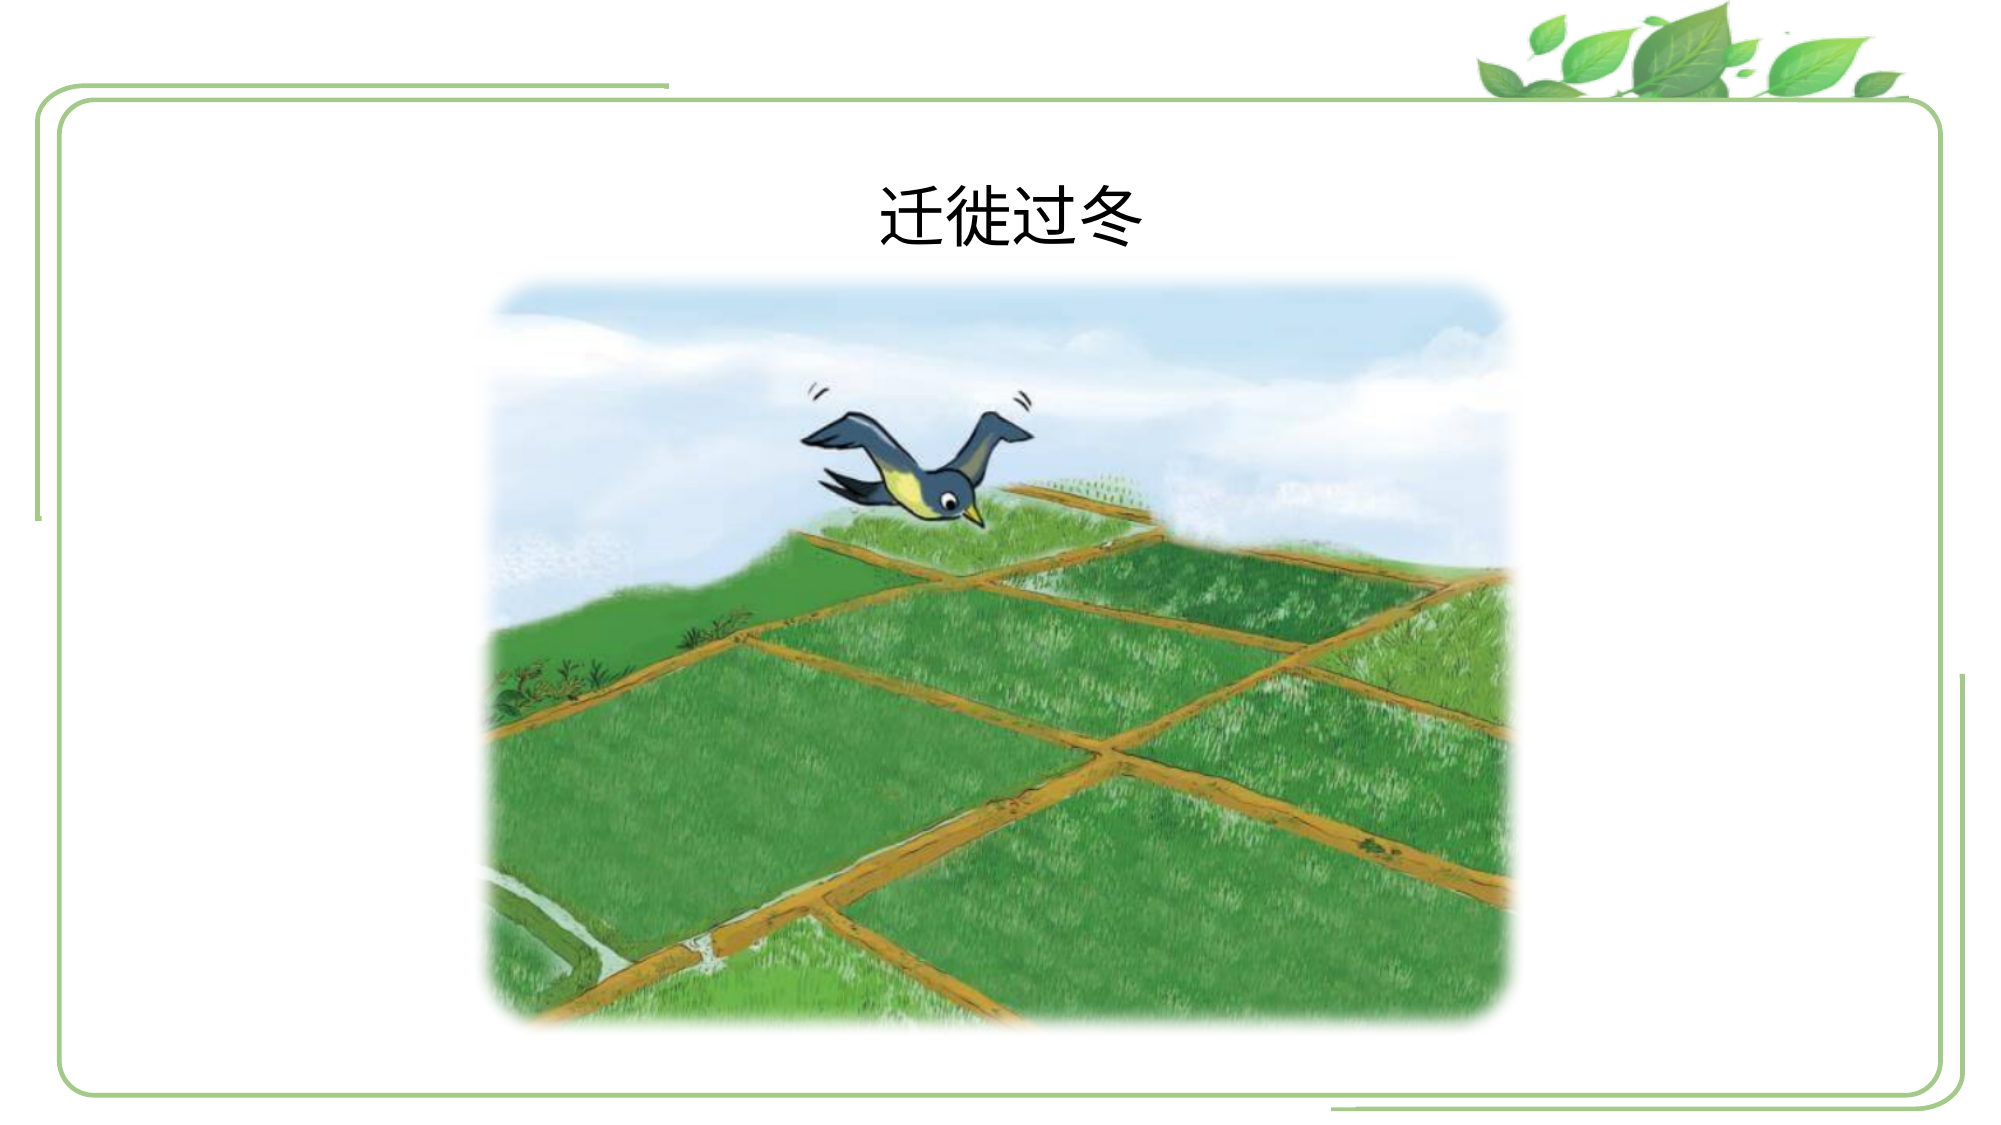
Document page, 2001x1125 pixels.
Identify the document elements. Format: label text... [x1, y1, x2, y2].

picture [473, 266, 1527, 1039]
text_box 迁徙过冬 [480, 127, 1544, 263]
